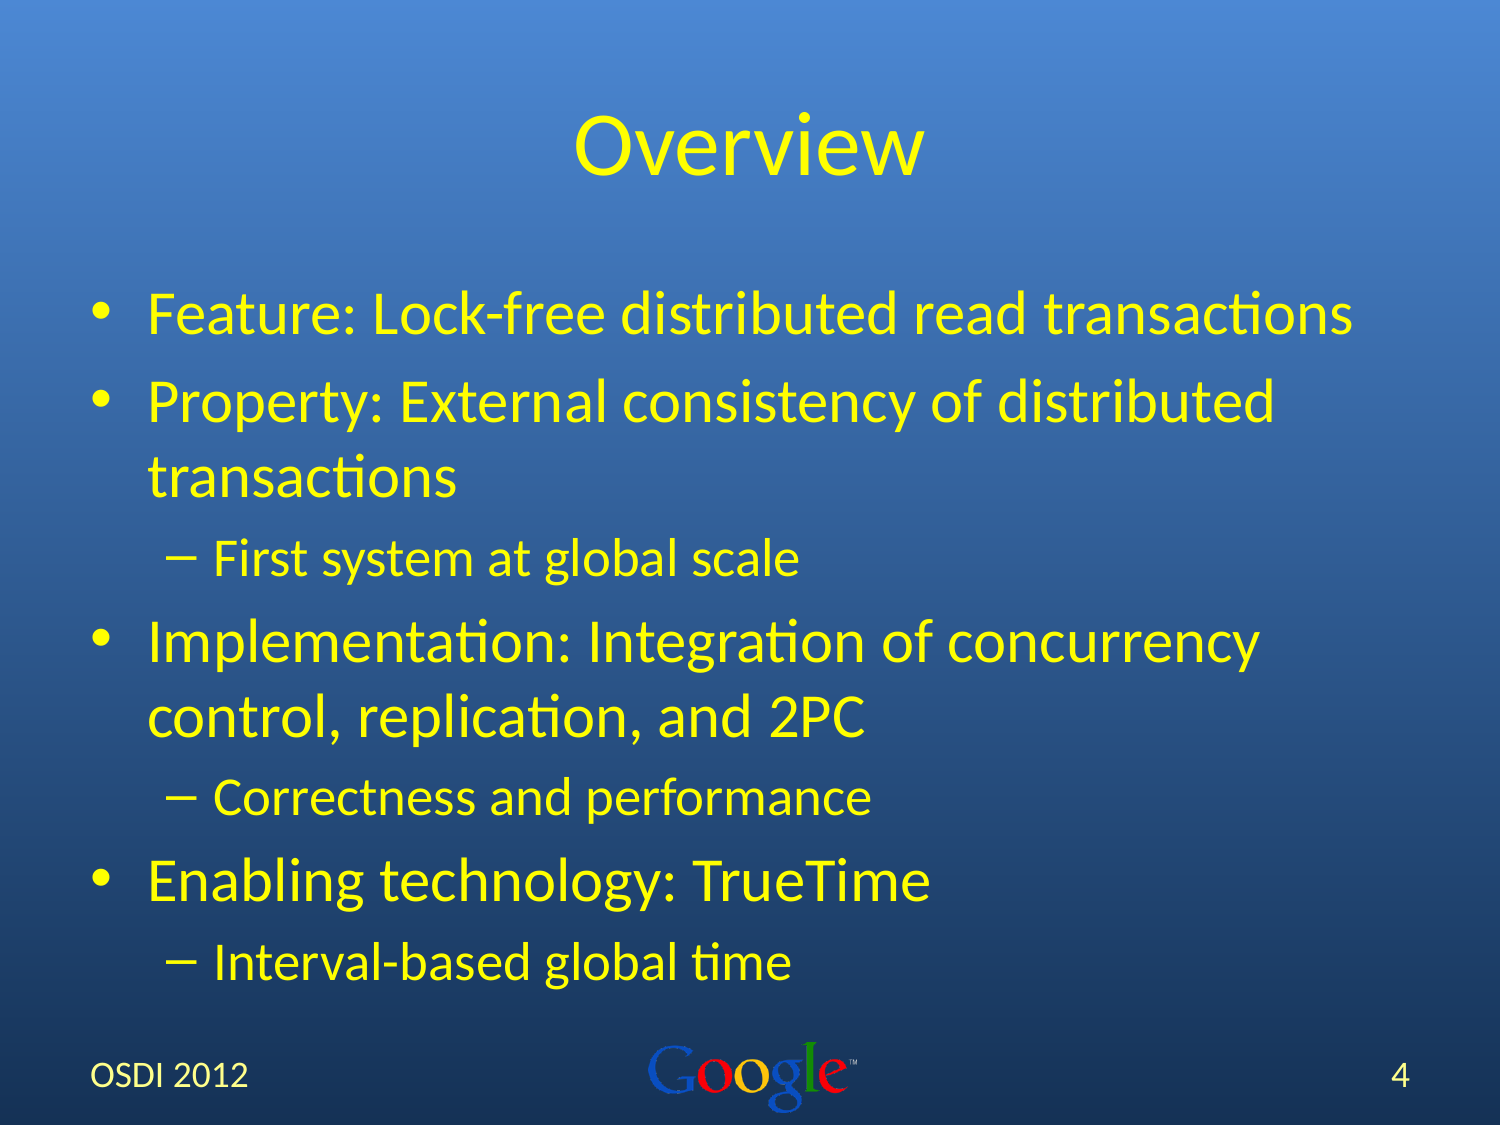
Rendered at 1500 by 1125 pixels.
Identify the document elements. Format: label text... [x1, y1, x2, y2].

list Feature: Lock-free distributed read transactions Property: External consistency of distributed transactions First system at global scale Implementation: Integration of concurrency control, replication, and 2PC Correctness and performance Enabling technology: TrueTime Interval-based global time [75, 264, 1425, 1007]
picture [648, 1042, 857, 1113]
title Overview [75, 45, 1425, 233]
slide_number OSDI 2012 [75, 1042, 425, 1103]
slide_number 4 [1074, 1042, 1425, 1103]
